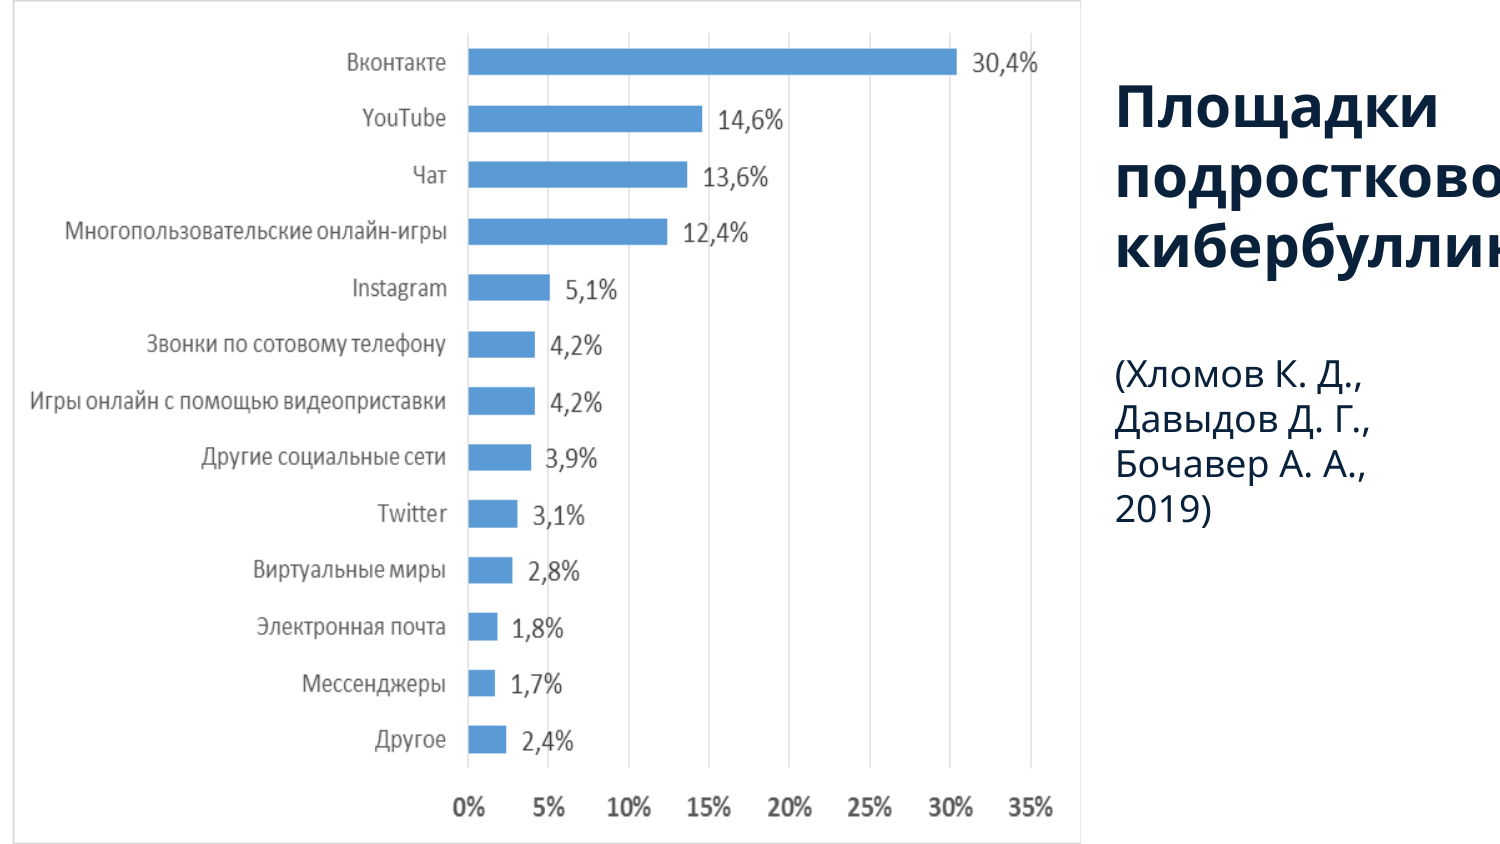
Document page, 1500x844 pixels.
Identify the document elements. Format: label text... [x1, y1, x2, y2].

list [12, 0, 1082, 844]
title Площадки подросткового кибербуллинга (Хломов К. Д., Давыдов Д. Г., Бочавер А. А., 2019) [1100, 434, 1500, 537]
